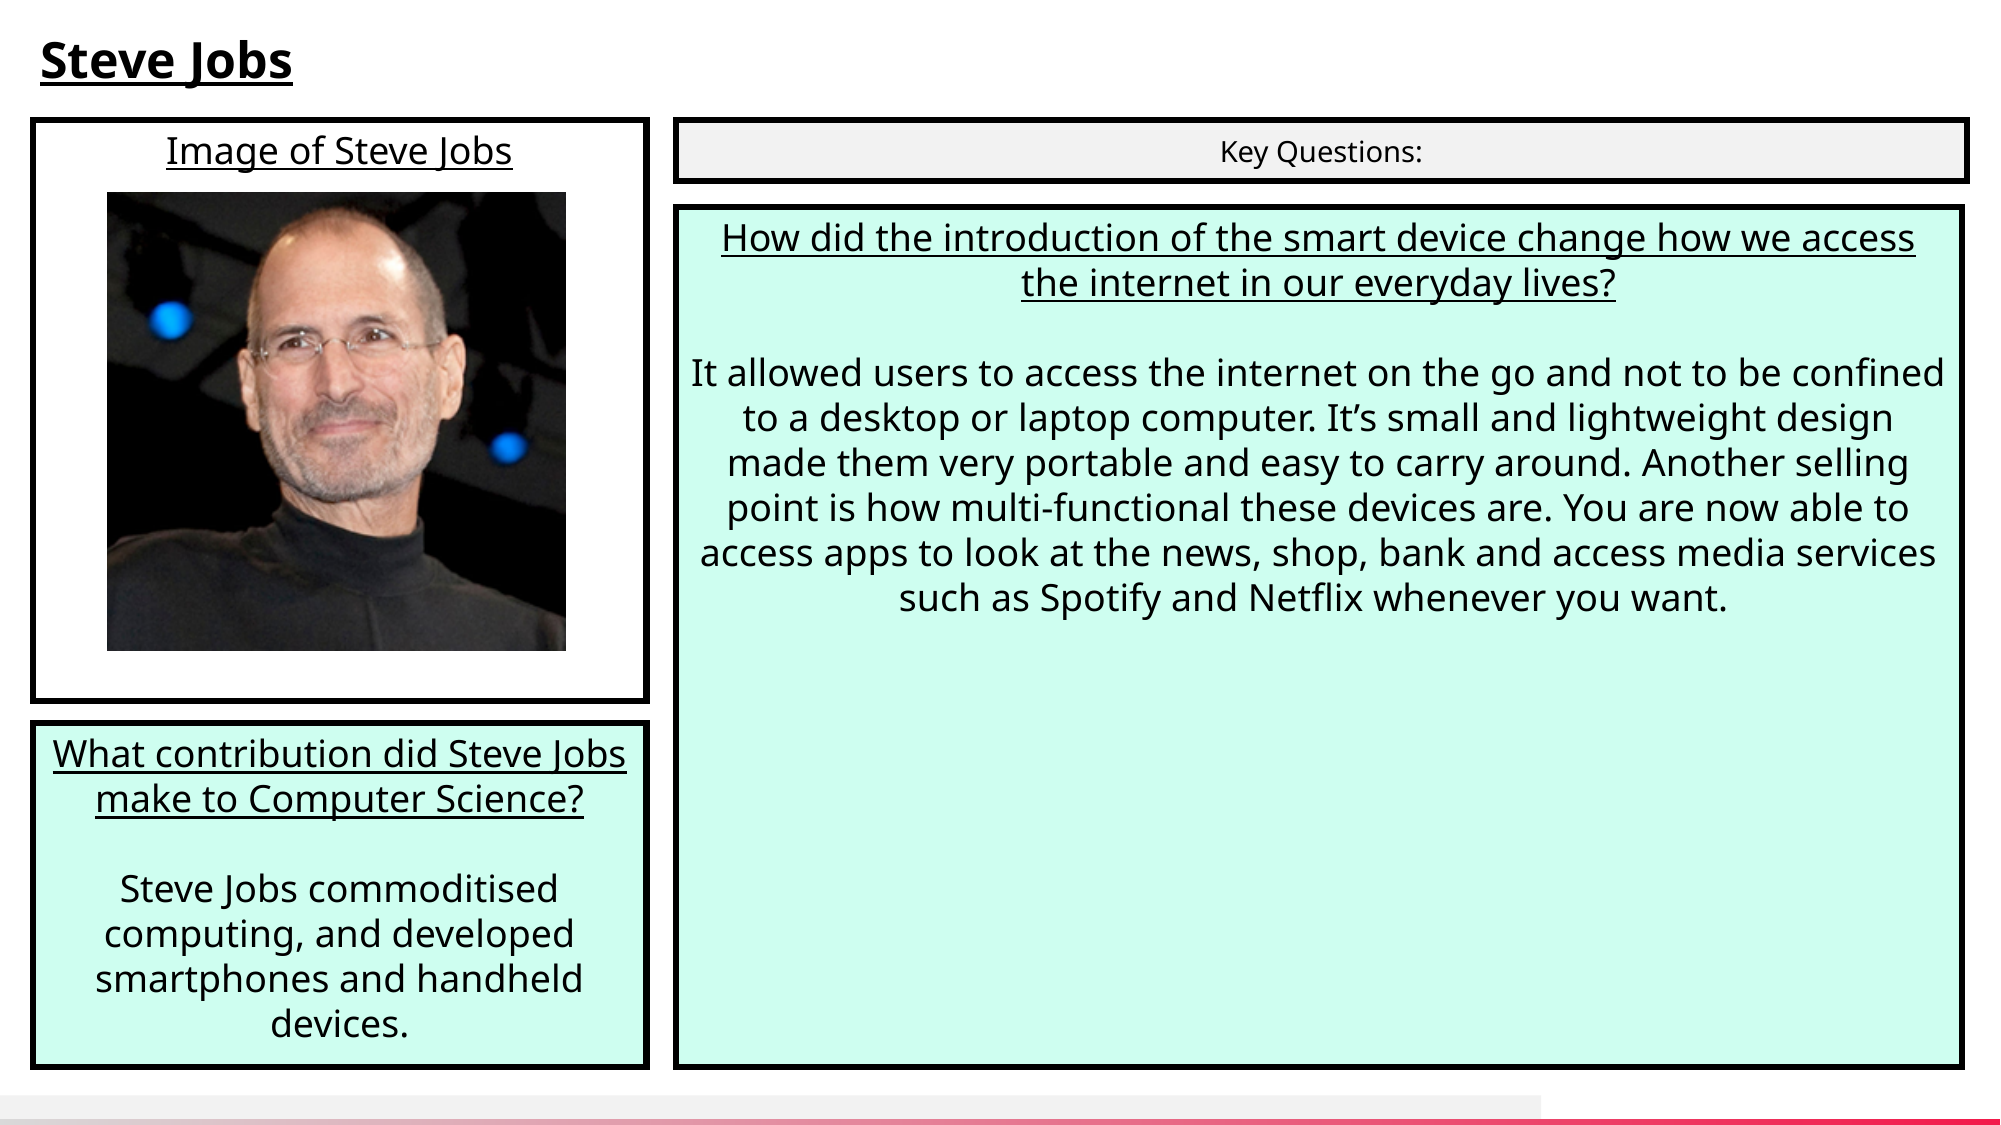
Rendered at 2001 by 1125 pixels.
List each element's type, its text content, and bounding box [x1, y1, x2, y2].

text_box Steve Jobs [25, 21, 1095, 96]
text_box Image of Steve Jobs [32, 119, 648, 702]
text_box What contribution did Steve Jobs make to Computer Science? Steve Jobs commoditised computing, and developed smartphones and handheld devices. [32, 722, 648, 1068]
picture [107, 192, 566, 651]
text_box Key Questions: [675, 119, 1968, 182]
text_box How did the introduction of the smart device change how we access the internet in our everyday lives? It allowed users to access the internet on the go and not to be confined to a desktop or laptop computer. It’s small and lightweight design made them very portable and easy to carry around. Another selling point is how multi-functional these devices are. You are now able to access apps to look at the news, shop, bank and access media services such as Spotify and Netflix whenever you want. [675, 206, 1963, 1068]
